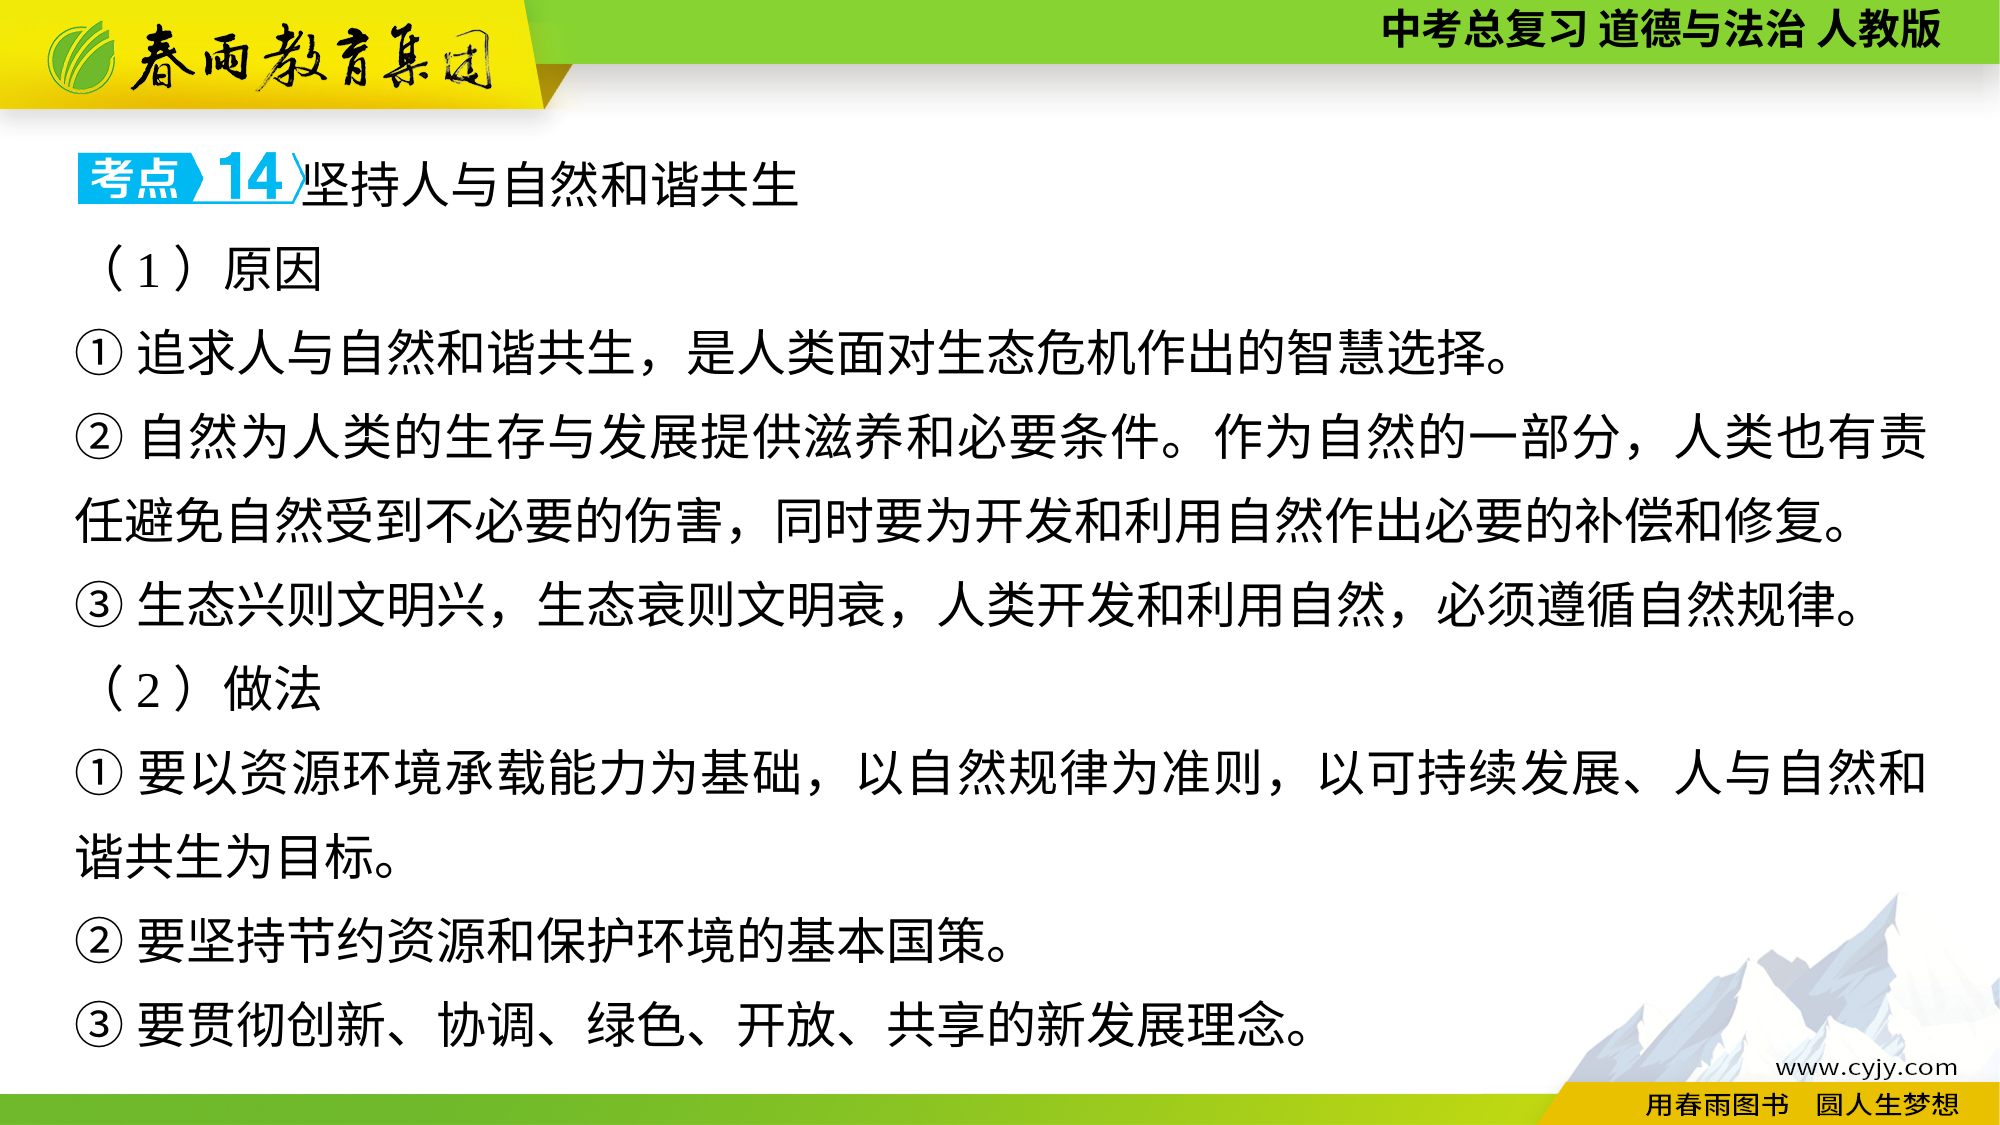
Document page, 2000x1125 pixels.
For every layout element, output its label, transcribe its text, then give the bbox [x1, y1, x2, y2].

picture [0, 0, 2000, 1125]
list 坚持人与自然和谐共生 （1）原因 ①追求人与自然和谐共生，是人类面对生态危机作出的智慧选择。 ②自然为人类的生存与发展提供滋养和必要条件。作为自然的一部分，人类也有责任避免自然受到不必要的伤害，同时要为开发和利用自然作出必要的补偿和修复。 ③生态兴则文明兴，生态衰则文明衰，人类开发和利用自然，必须遵循自然规律。 （2）做法 ①要以资源环境承载能力为基础，以自然规律为准则，以可持续发展、人与自然和谐共生为目标。 ②要坚持节约资源和保护环境的基本国策。 ③要贯彻创新、协调、绿色、开放、共享的新发展理念。 [59, 122, 1944, 1071]
